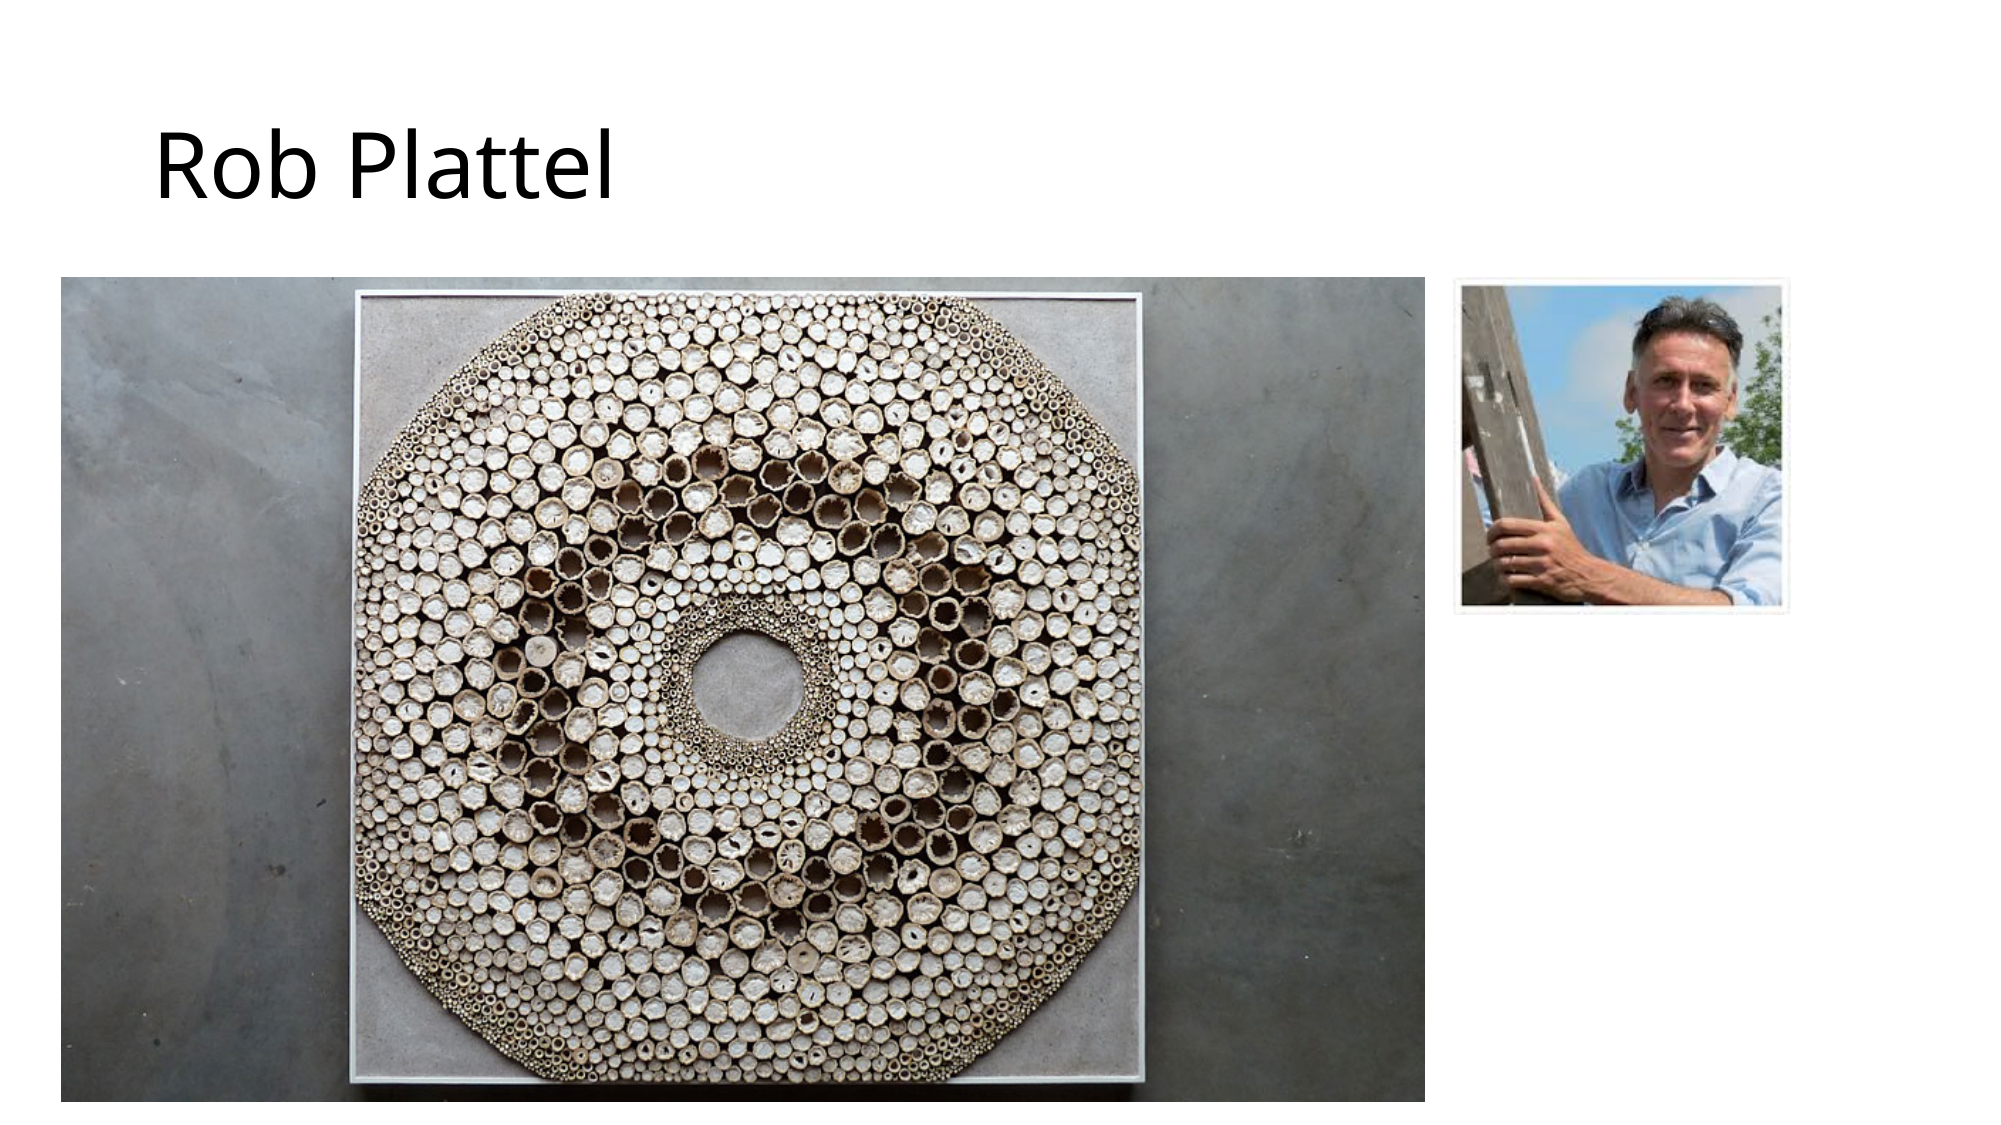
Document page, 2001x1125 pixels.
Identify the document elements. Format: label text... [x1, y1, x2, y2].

picture [61, 277, 1425, 1102]
title Rob Plattel [137, 59, 1863, 278]
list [1453, 277, 1791, 615]
